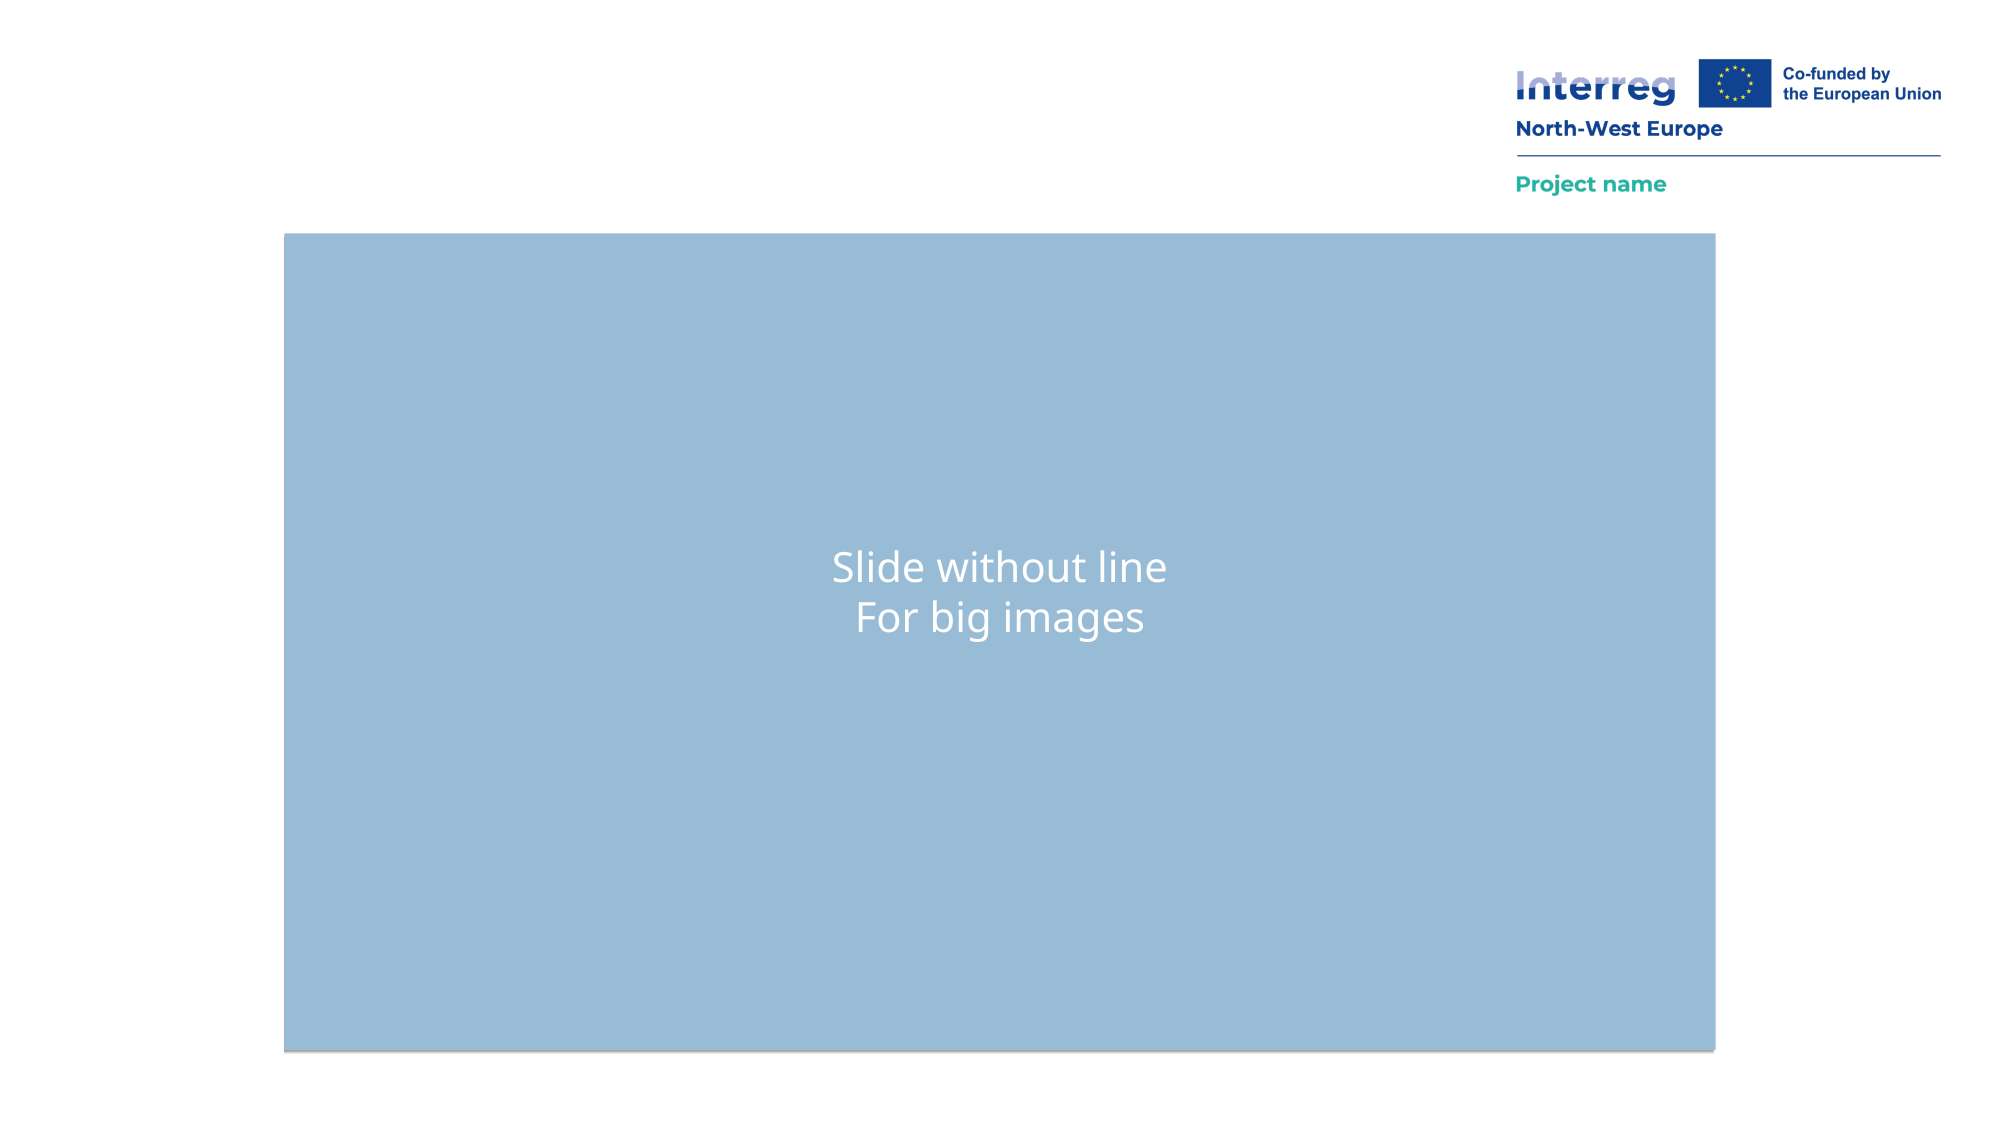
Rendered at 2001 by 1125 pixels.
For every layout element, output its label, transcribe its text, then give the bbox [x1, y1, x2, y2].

text_box Slide without line For big images [710, 533, 1289, 649]
picture [1458, 0, 2000, 251]
text_box [284, 233, 1716, 1050]
